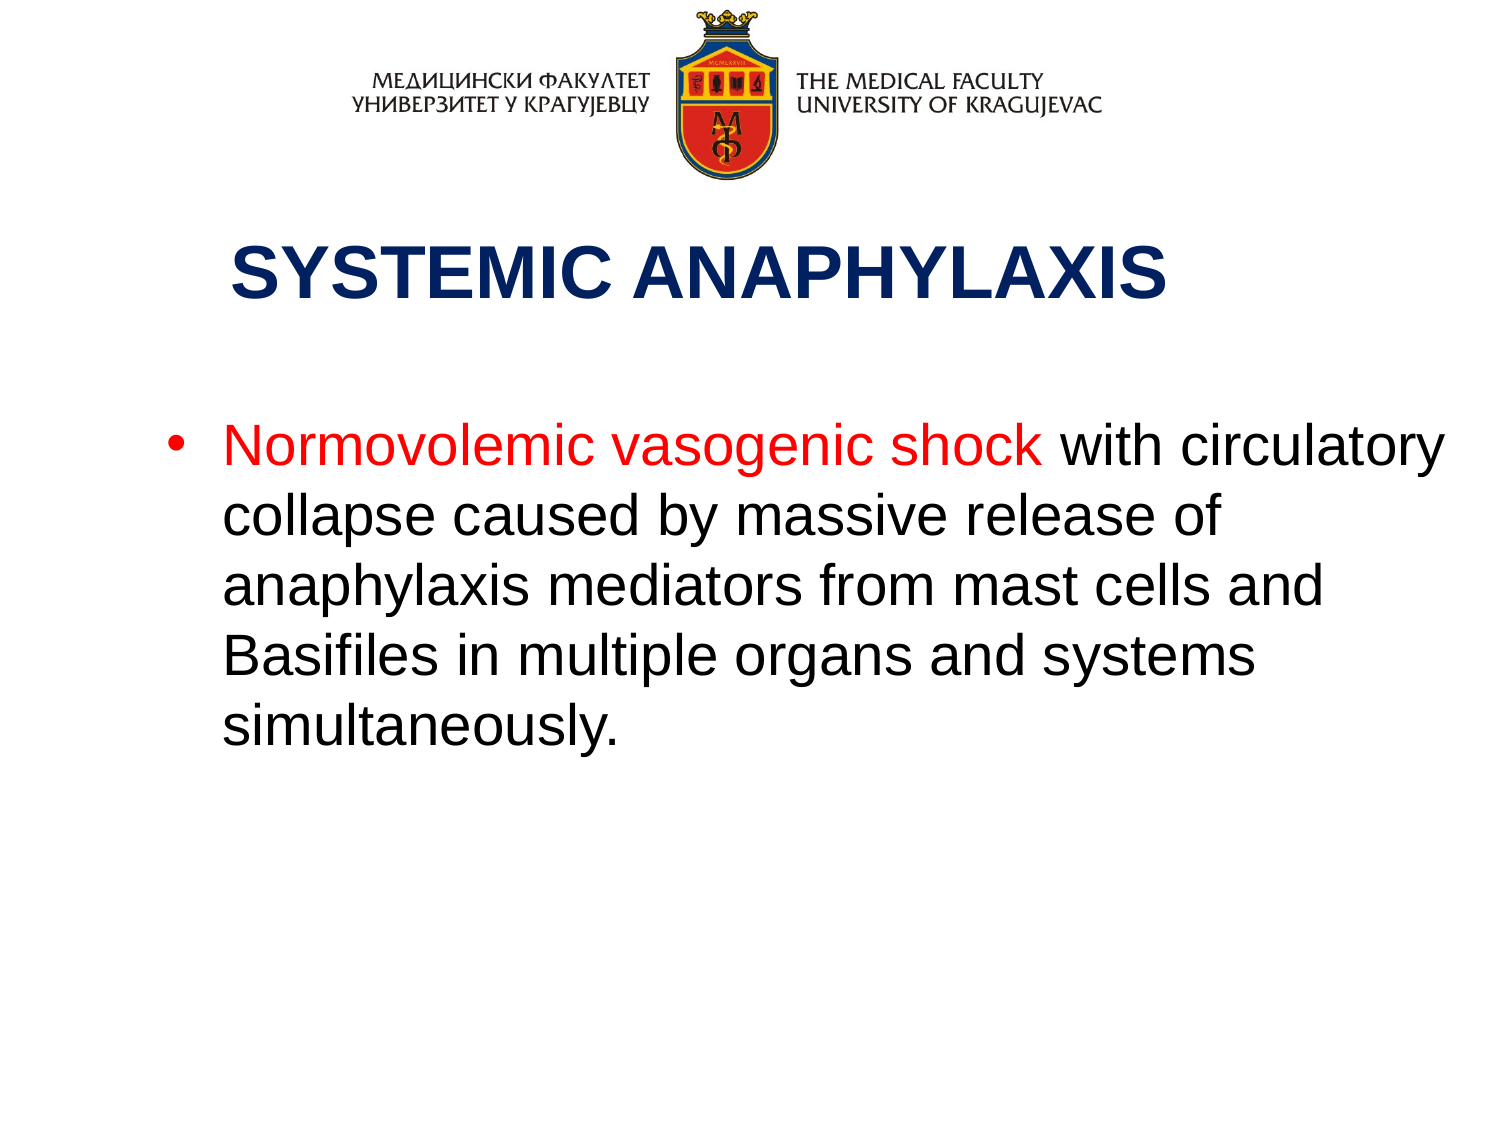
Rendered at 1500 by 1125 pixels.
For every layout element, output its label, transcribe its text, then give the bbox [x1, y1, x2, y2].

text_box Normovolemic vasogenic shock with circulatory collapse caused by massive release of anaphylaxis mediators from mast cells and Basifiles in multiple organs and systems simultaneously. [151, 399, 1500, 925]
text_box SYSTEMIC ANAPHYLAXIS [24, 174, 1375, 363]
picture [328, 0, 1125, 174]
